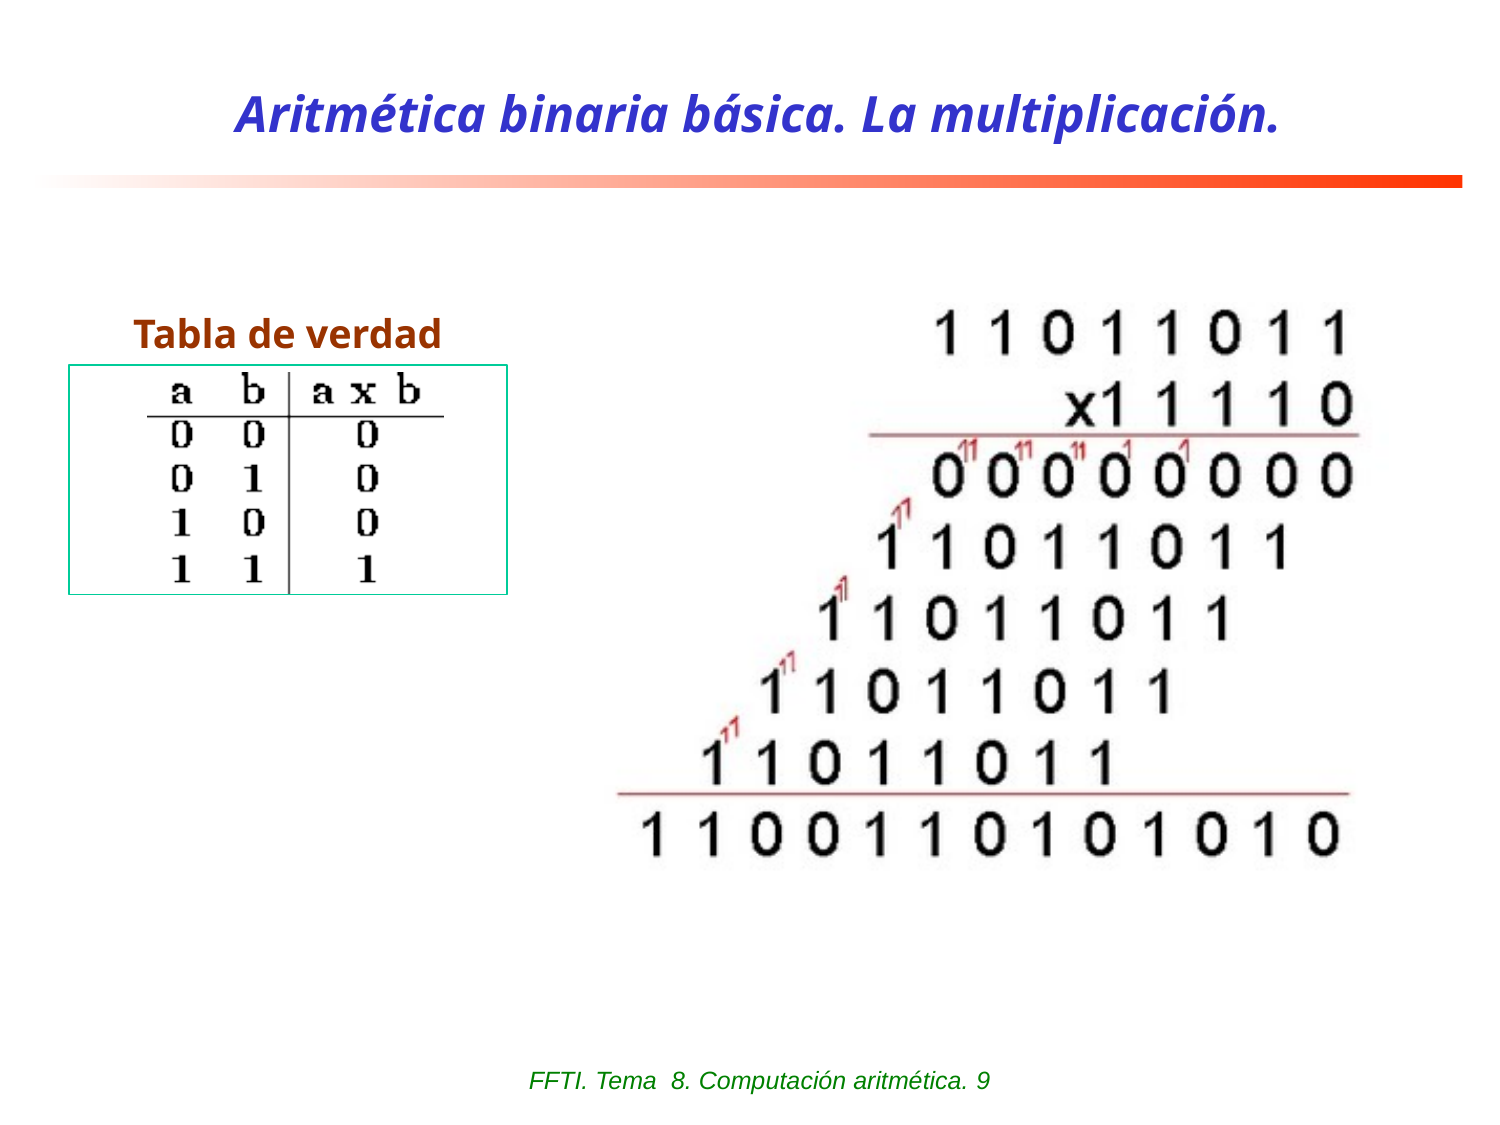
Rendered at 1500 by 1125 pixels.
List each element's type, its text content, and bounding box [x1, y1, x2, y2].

picture [549, 301, 1390, 901]
footer FFTI. Tema 8. Computación aritmética. 9 [68, 1056, 1451, 1103]
title Aritmética binaria básica. La multiplicación. [68, 49, 1451, 176]
text_box [69, 365, 507, 595]
picture [147, 372, 445, 595]
text_box Tabla de verdad [69, 302, 507, 365]
